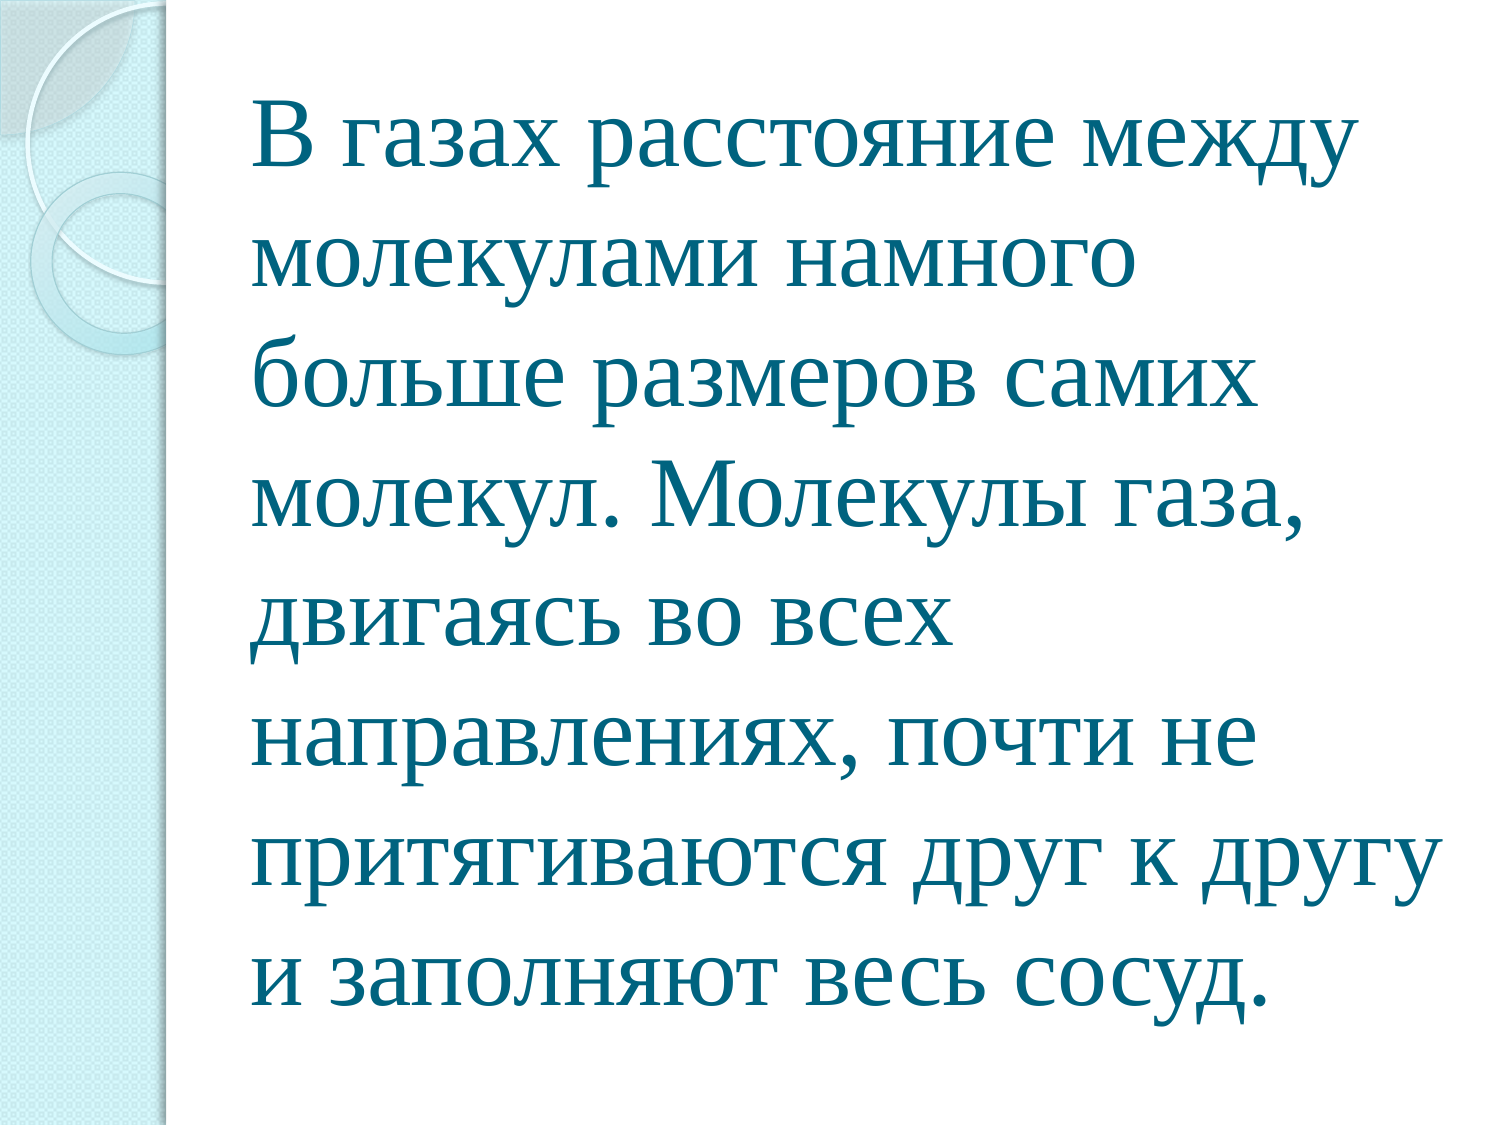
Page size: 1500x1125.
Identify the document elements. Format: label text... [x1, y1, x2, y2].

title В газах расстояние между молекулами намного больше размеров самих молекул. Молекулы газа, двигаясь во всех направлениях, почти не притягиваются друг к другу и заполняют весь сосуд. [235, 45, 1466, 1047]
